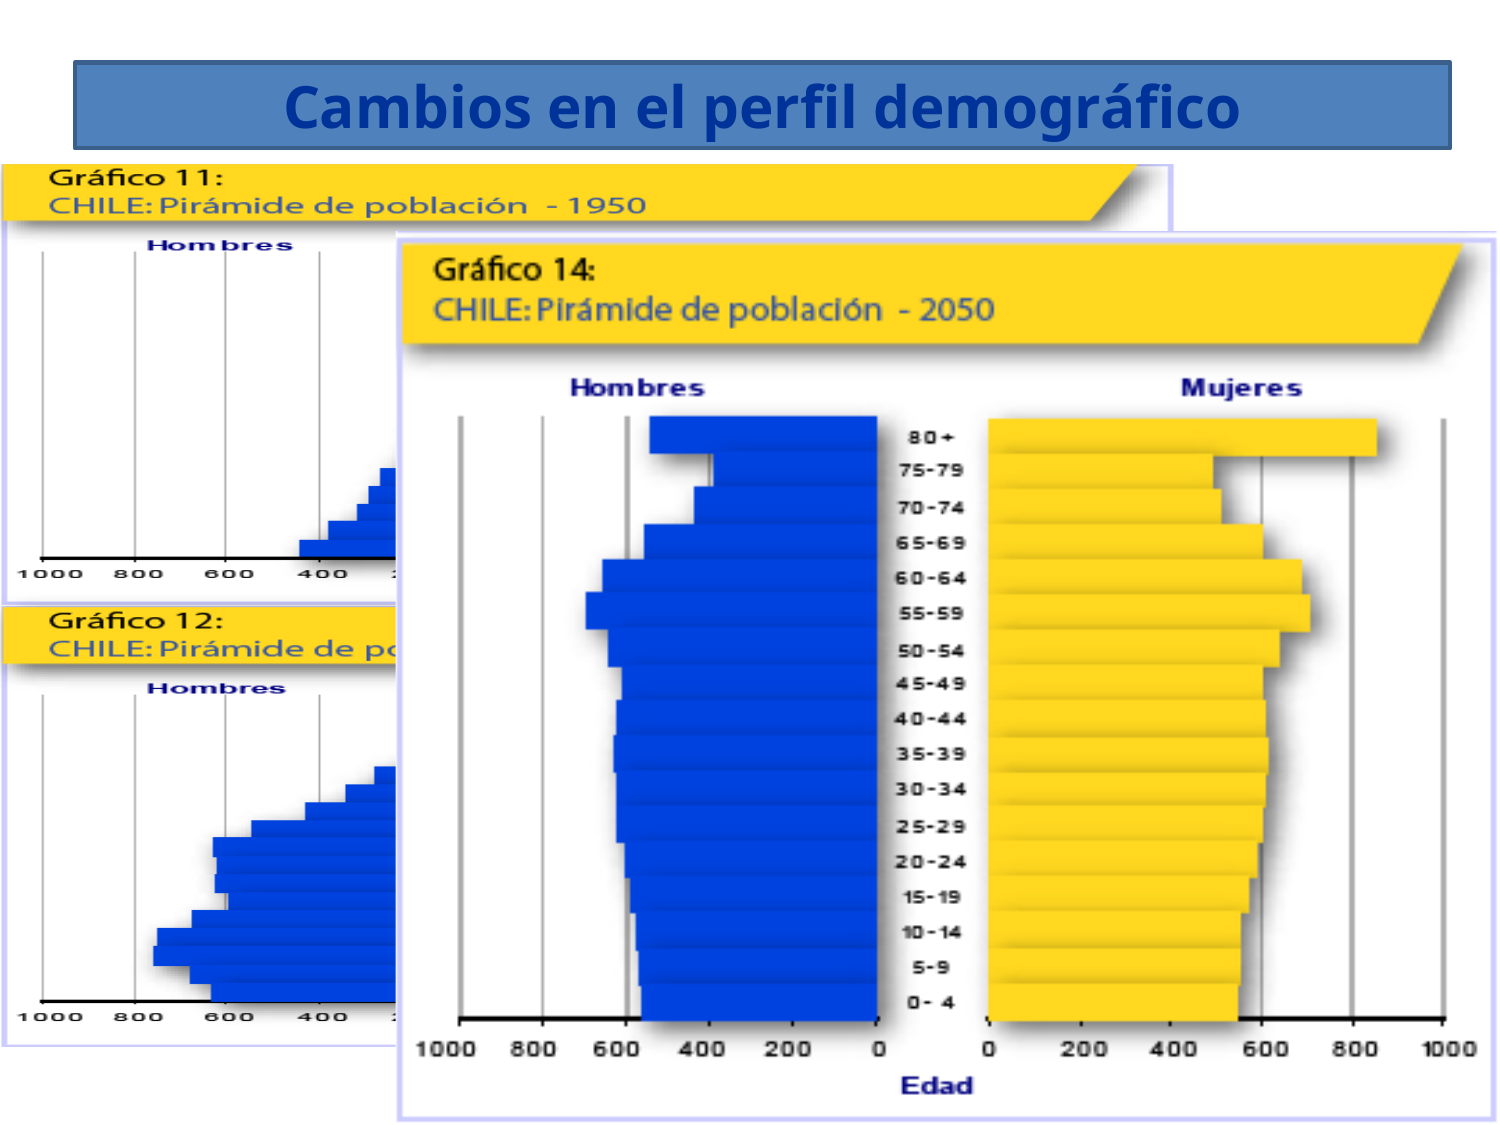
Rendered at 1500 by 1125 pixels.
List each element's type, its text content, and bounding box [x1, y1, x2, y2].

picture [0, 163, 1500, 1125]
text_box Cambios en el perfil demográfico [73, 60, 1452, 150]
